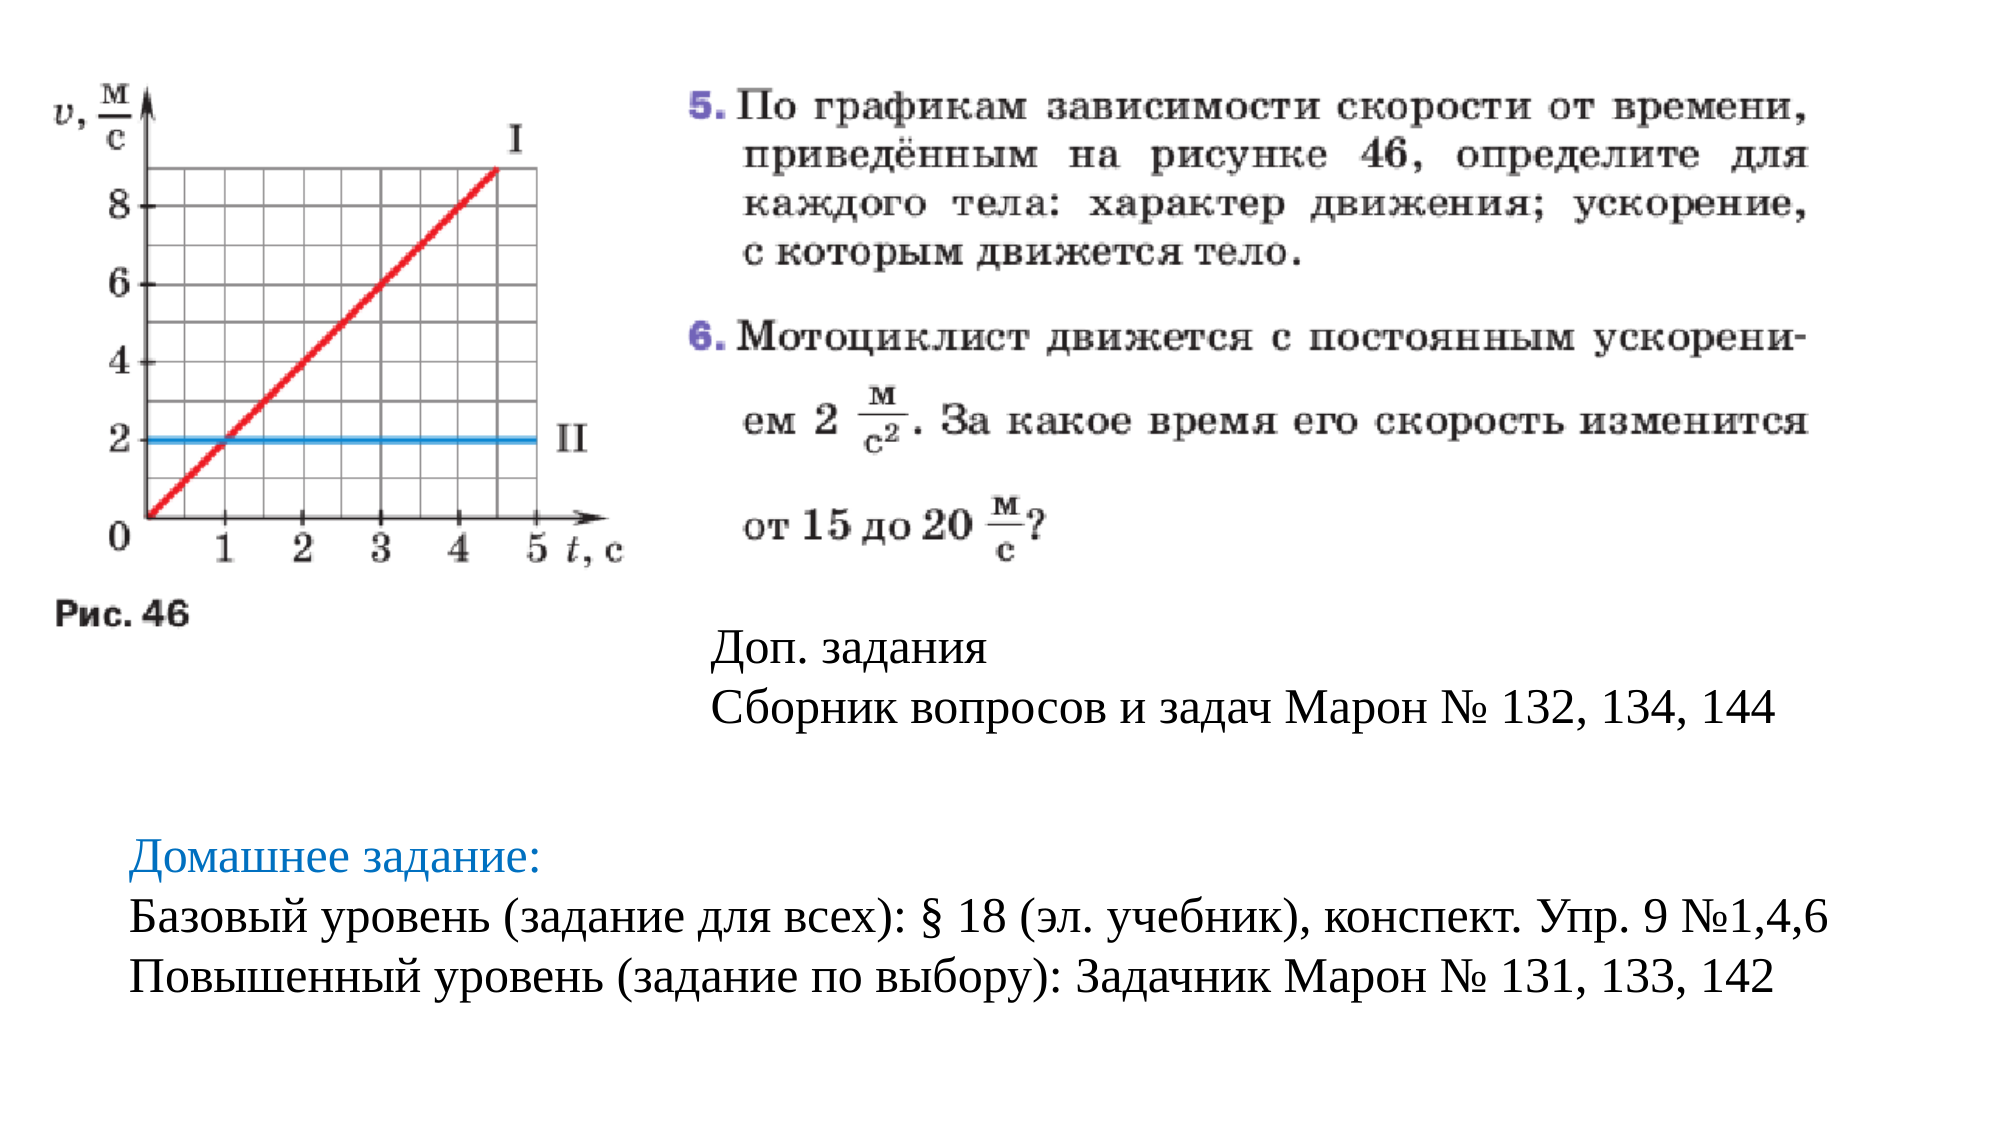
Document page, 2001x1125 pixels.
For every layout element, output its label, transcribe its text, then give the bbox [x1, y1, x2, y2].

text_box Доп. задания Сборник вопросов и задач Марон № 132, 134, 144 [695, 655, 1791, 741]
picture [33, 54, 1832, 655]
text_box Домашнее задание: Базовый уровень (задание для всех): § 18 (эл. учебник), конспект. Упр. 9 №1,4,6 Повышенный уровень (задание по выбору): Задачник Марон № 131, 133, 142 [114, 815, 1844, 1010]
